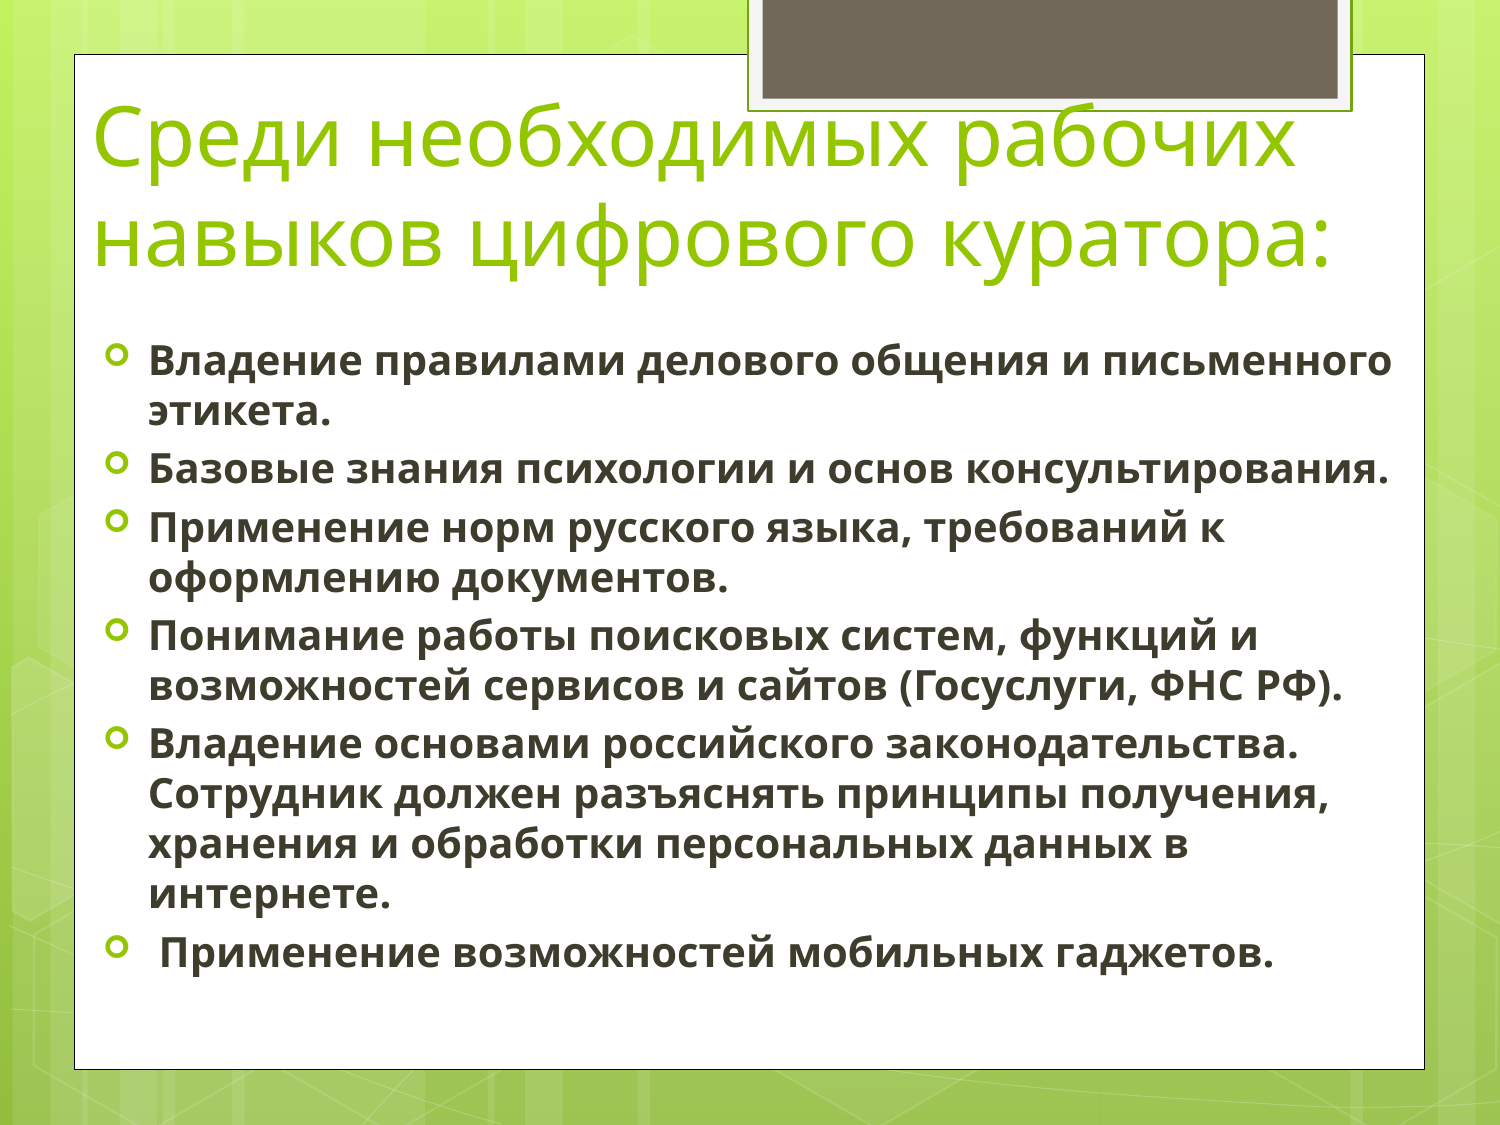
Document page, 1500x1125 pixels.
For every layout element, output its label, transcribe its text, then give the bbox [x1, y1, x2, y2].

list Владение правилами делового общения и письменного этикета. Базовые знания психологии и основ консультирования. Применение норм русского языка, требований к оформлению документов. Понимание работы поисковых систем, функций и возможностей сервисов и сайтов (Госуслуги, ФНС РФ). Владение основами российского законодательства. Сотрудник должен разъяснять принципы получения, хранения и обработки персональных данных в интернете. Применение возможностей мобильных гаджетов. [76, 326, 1436, 1004]
title Среди необходимых рабочих навыков цифрового куратора: [76, 30, 1424, 291]
